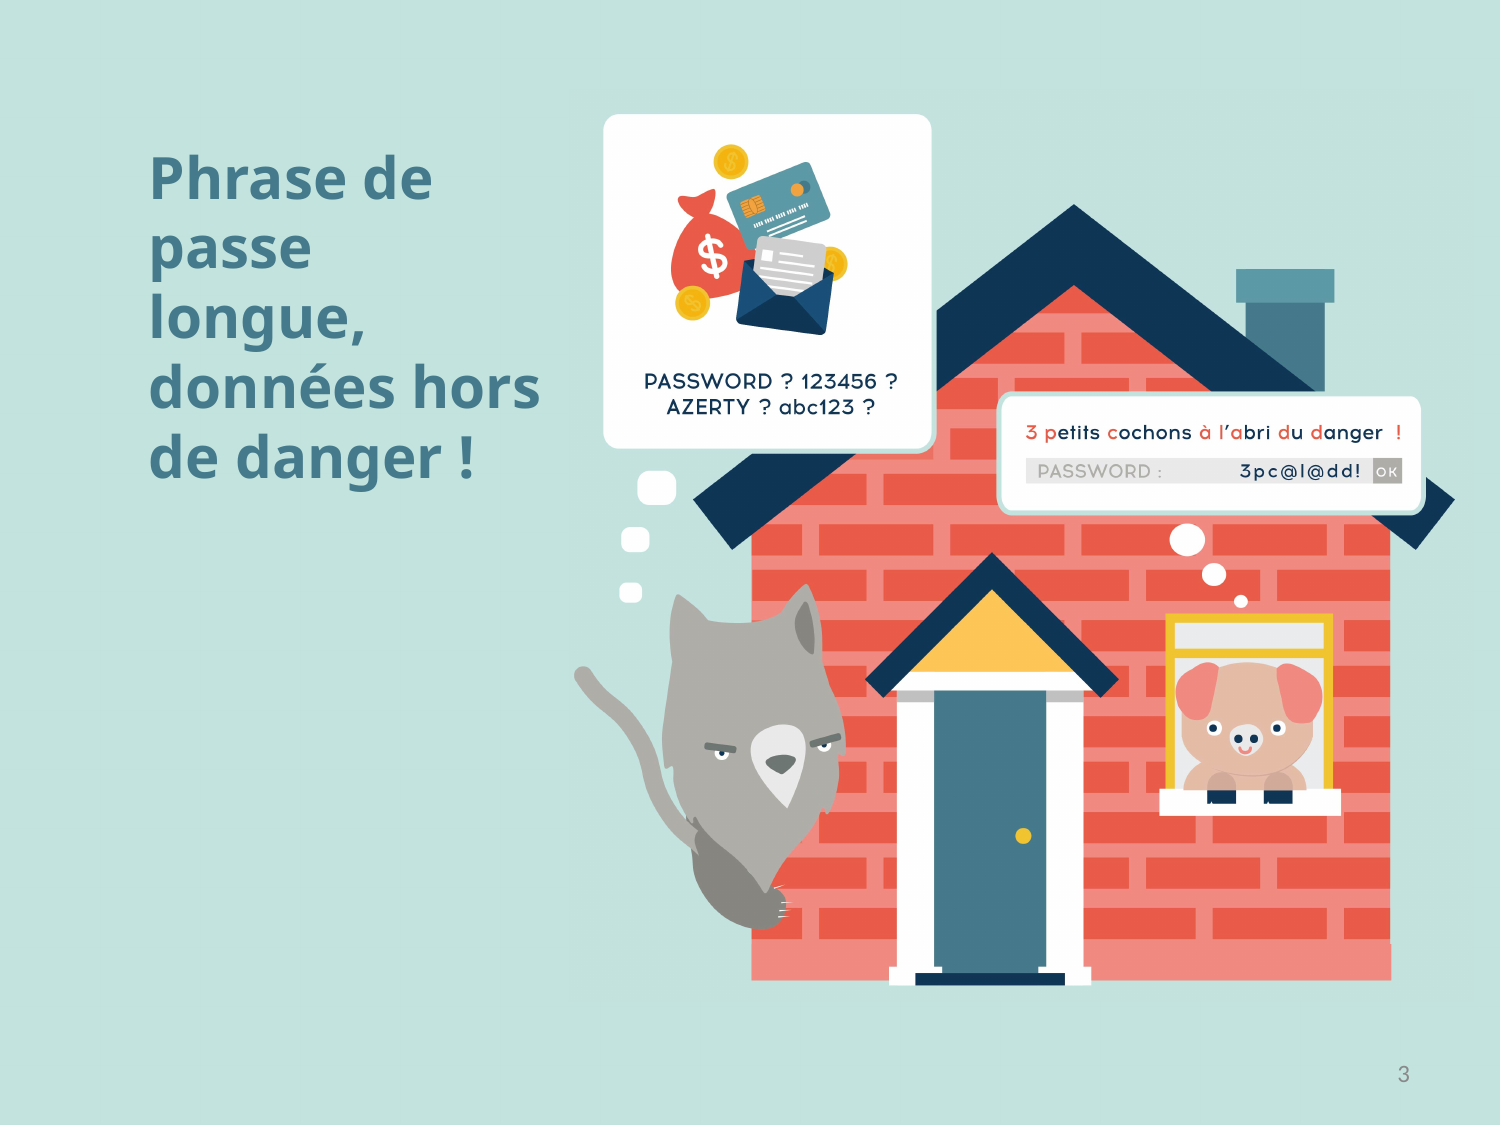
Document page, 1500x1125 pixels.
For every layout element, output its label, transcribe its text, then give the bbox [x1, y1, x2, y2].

text_box Phrase de passe longue, données hors de danger ! [134, 133, 562, 498]
slide_number 3 [1074, 1042, 1425, 1103]
picture [0, 0, 1500, 1125]
